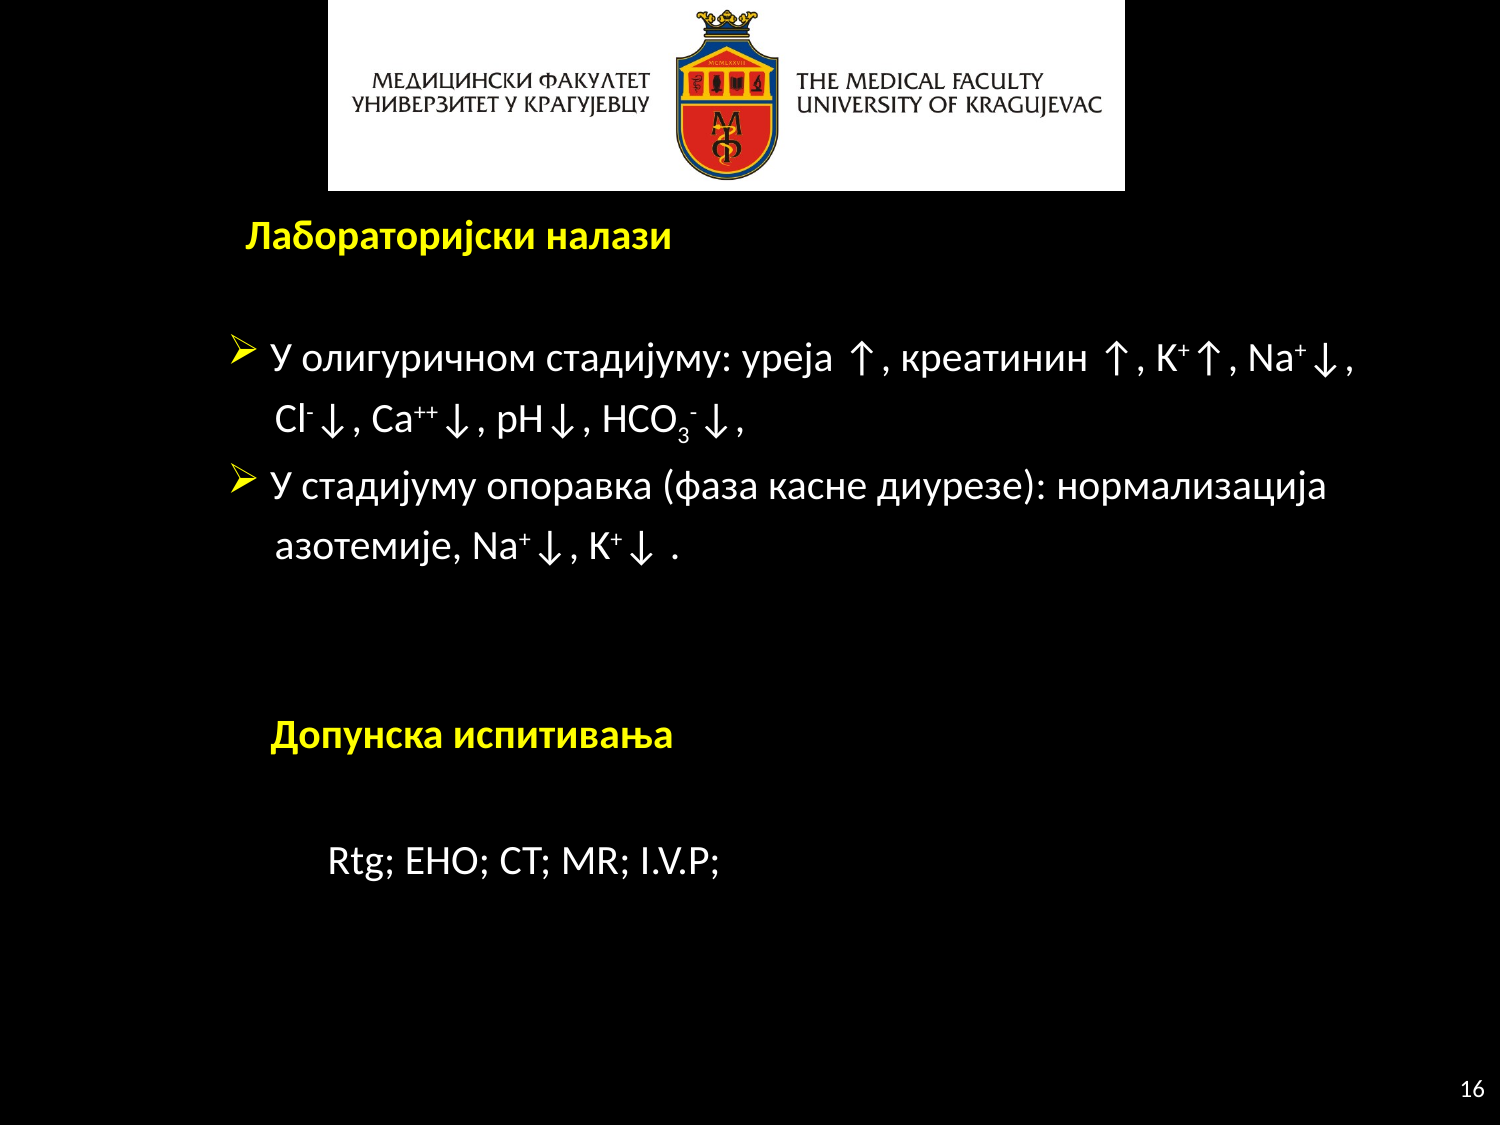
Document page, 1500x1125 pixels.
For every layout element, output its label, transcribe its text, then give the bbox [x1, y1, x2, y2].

slide_number 16 [1187, 1050, 1500, 1125]
picture [328, 0, 1125, 191]
text_box Лабораторијски налази [230, 200, 698, 265]
text_box Допунска испитивања [255, 699, 699, 765]
text_box Rtg; EHO; CT; MR; I.V.P; [312, 825, 737, 890]
text_box У олигуричном стадијуму: уреја ↑, креатинин ↑, K+↑, Na+↓, Cl-↓, Ca++↓, pH↓, HCO3-↓, У стадијуму опоравка (фаза касне диурезе): нормализација азотемије, Na+↓, K+↓ . [212, 312, 1463, 576]
